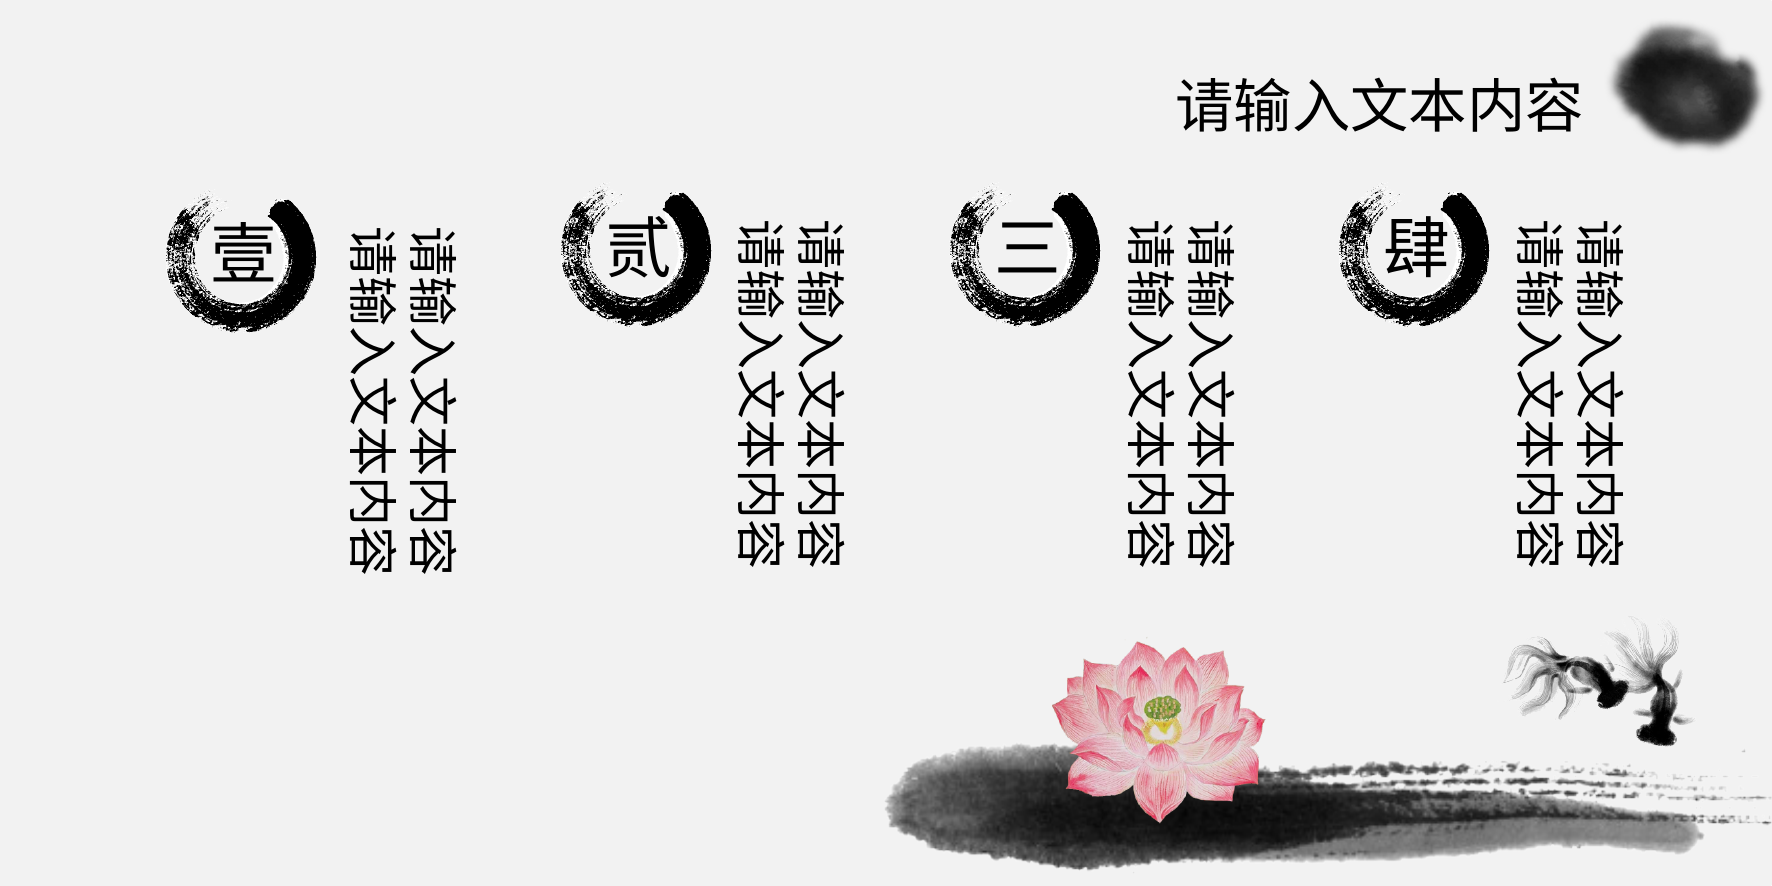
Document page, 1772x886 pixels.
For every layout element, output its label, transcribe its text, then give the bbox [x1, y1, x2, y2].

picture [1596, 13, 1772, 165]
picture [548, 173, 720, 346]
text_box 请输入文本内容 请输入文本内容 [1487, 205, 1639, 558]
text_box 请输入文本内容 请输入文本内容 [320, 211, 472, 626]
picture [937, 173, 1109, 346]
picture [835, 558, 1772, 886]
text_box 请输入文本内容 请输入文本内容 [708, 205, 861, 637]
picture [153, 180, 325, 352]
picture [1326, 173, 1498, 346]
text_box 请输入文本内容 [1161, 61, 1596, 147]
text_box 请输入文本内容 请输入文本内容 [1098, 205, 1250, 626]
